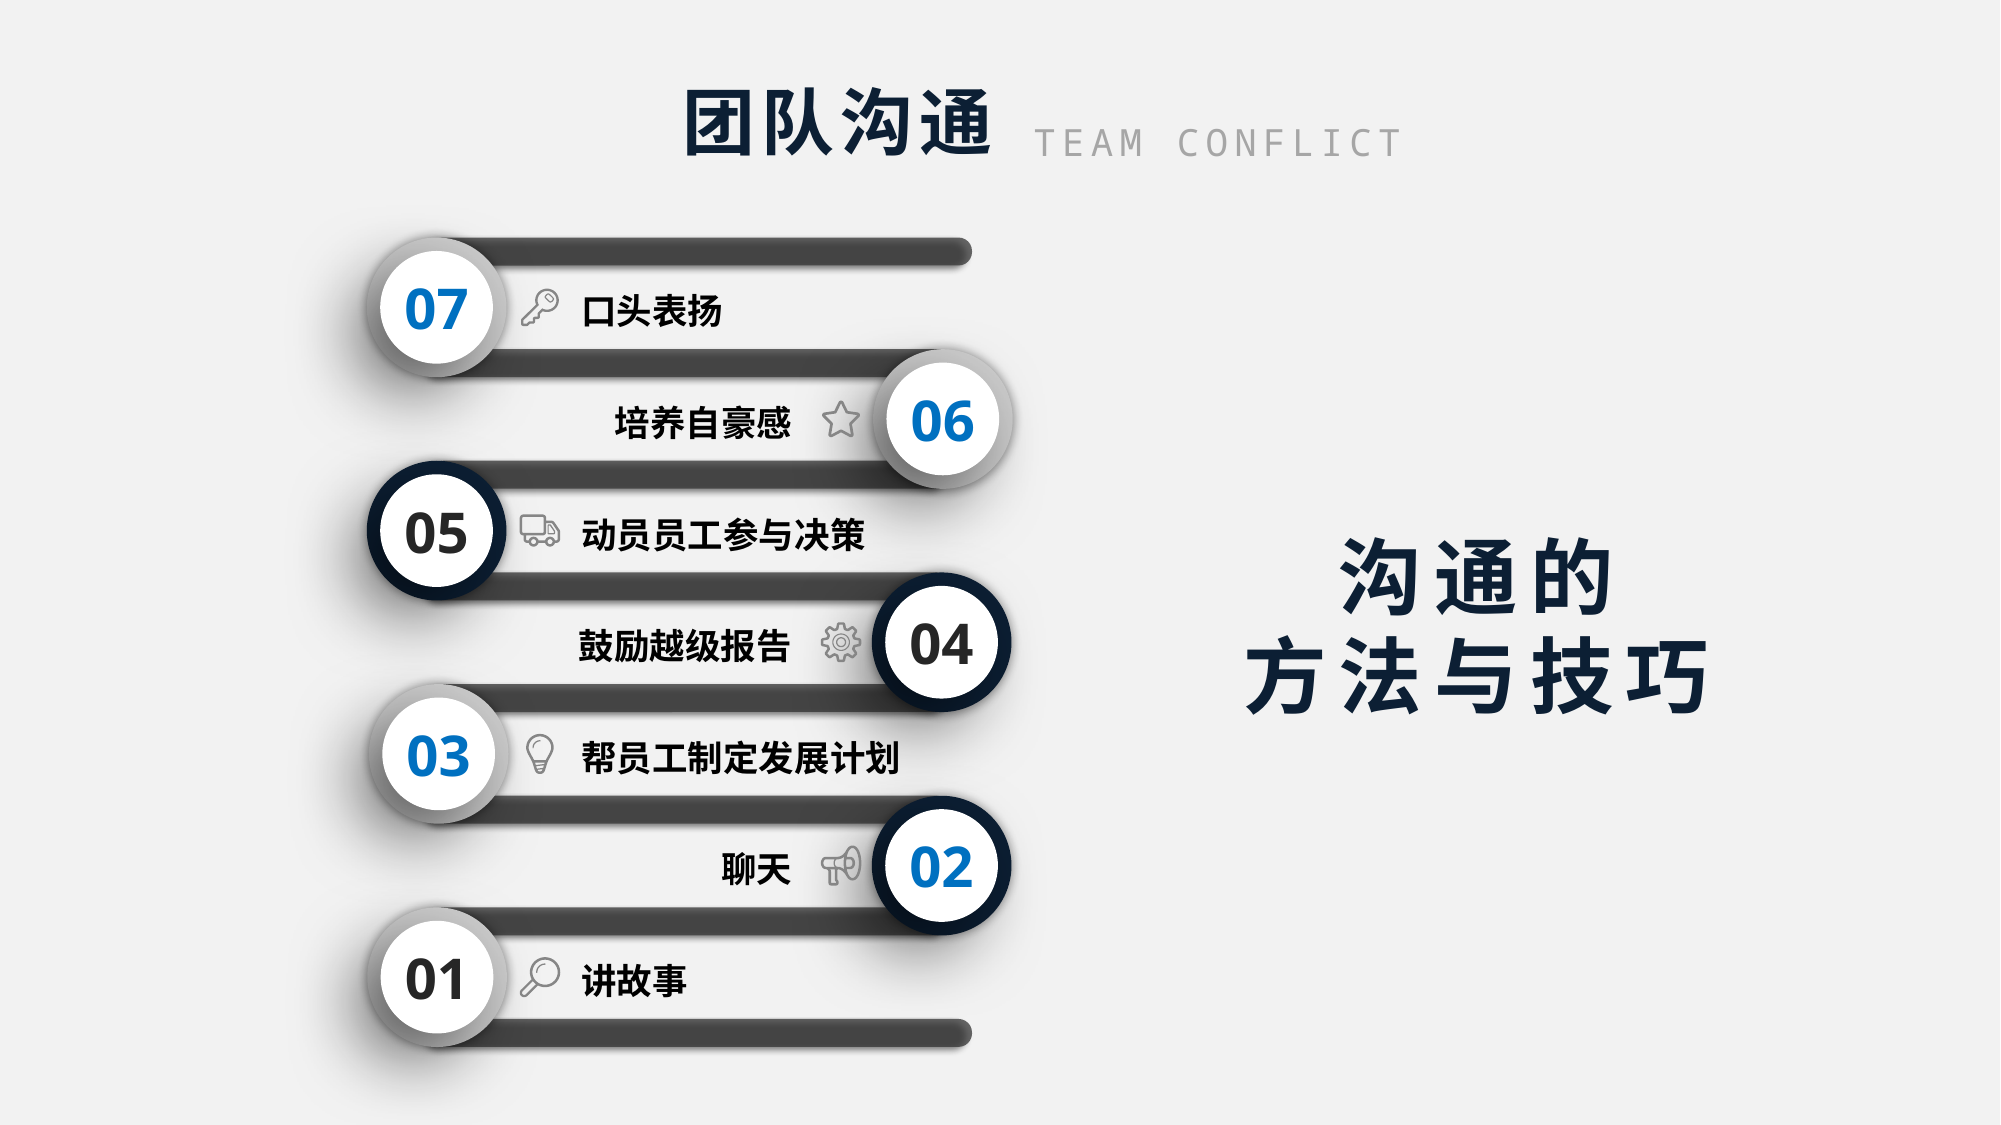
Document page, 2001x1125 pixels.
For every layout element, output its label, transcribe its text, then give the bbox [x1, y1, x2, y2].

text_box [507, 237, 973, 266]
text_box 鼓励越级报告 [467, 614, 812, 677]
text_box [507, 907, 820, 936]
text_box [513, 795, 869, 824]
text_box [521, 288, 559, 327]
text_box 帮员工制定发展计划 [561, 725, 938, 789]
text_box 聊天 [494, 837, 812, 900]
text_box 沟通的 方法与技巧 [1228, 517, 1725, 732]
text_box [368, 684, 509, 824]
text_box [519, 514, 561, 547]
text_box [511, 572, 869, 601]
text_box 动员员工参与决策 [561, 502, 907, 565]
text_box [511, 349, 870, 378]
text_box 口头表扬 [561, 279, 907, 342]
text_box [511, 1018, 973, 1047]
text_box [873, 349, 1013, 489]
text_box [662, 69, 1422, 173]
text_box 培养自豪感 [467, 391, 812, 454]
text_box [507, 460, 822, 489]
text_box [366, 237, 507, 378]
text_box [509, 684, 820, 713]
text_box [366, 460, 507, 601]
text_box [871, 572, 1012, 713]
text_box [820, 622, 862, 663]
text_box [871, 795, 1012, 936]
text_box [519, 957, 561, 998]
text_box [822, 400, 860, 438]
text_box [367, 907, 507, 1048]
text_box 讲故事 [561, 949, 887, 1012]
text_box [526, 733, 554, 774]
text_box [820, 845, 862, 886]
